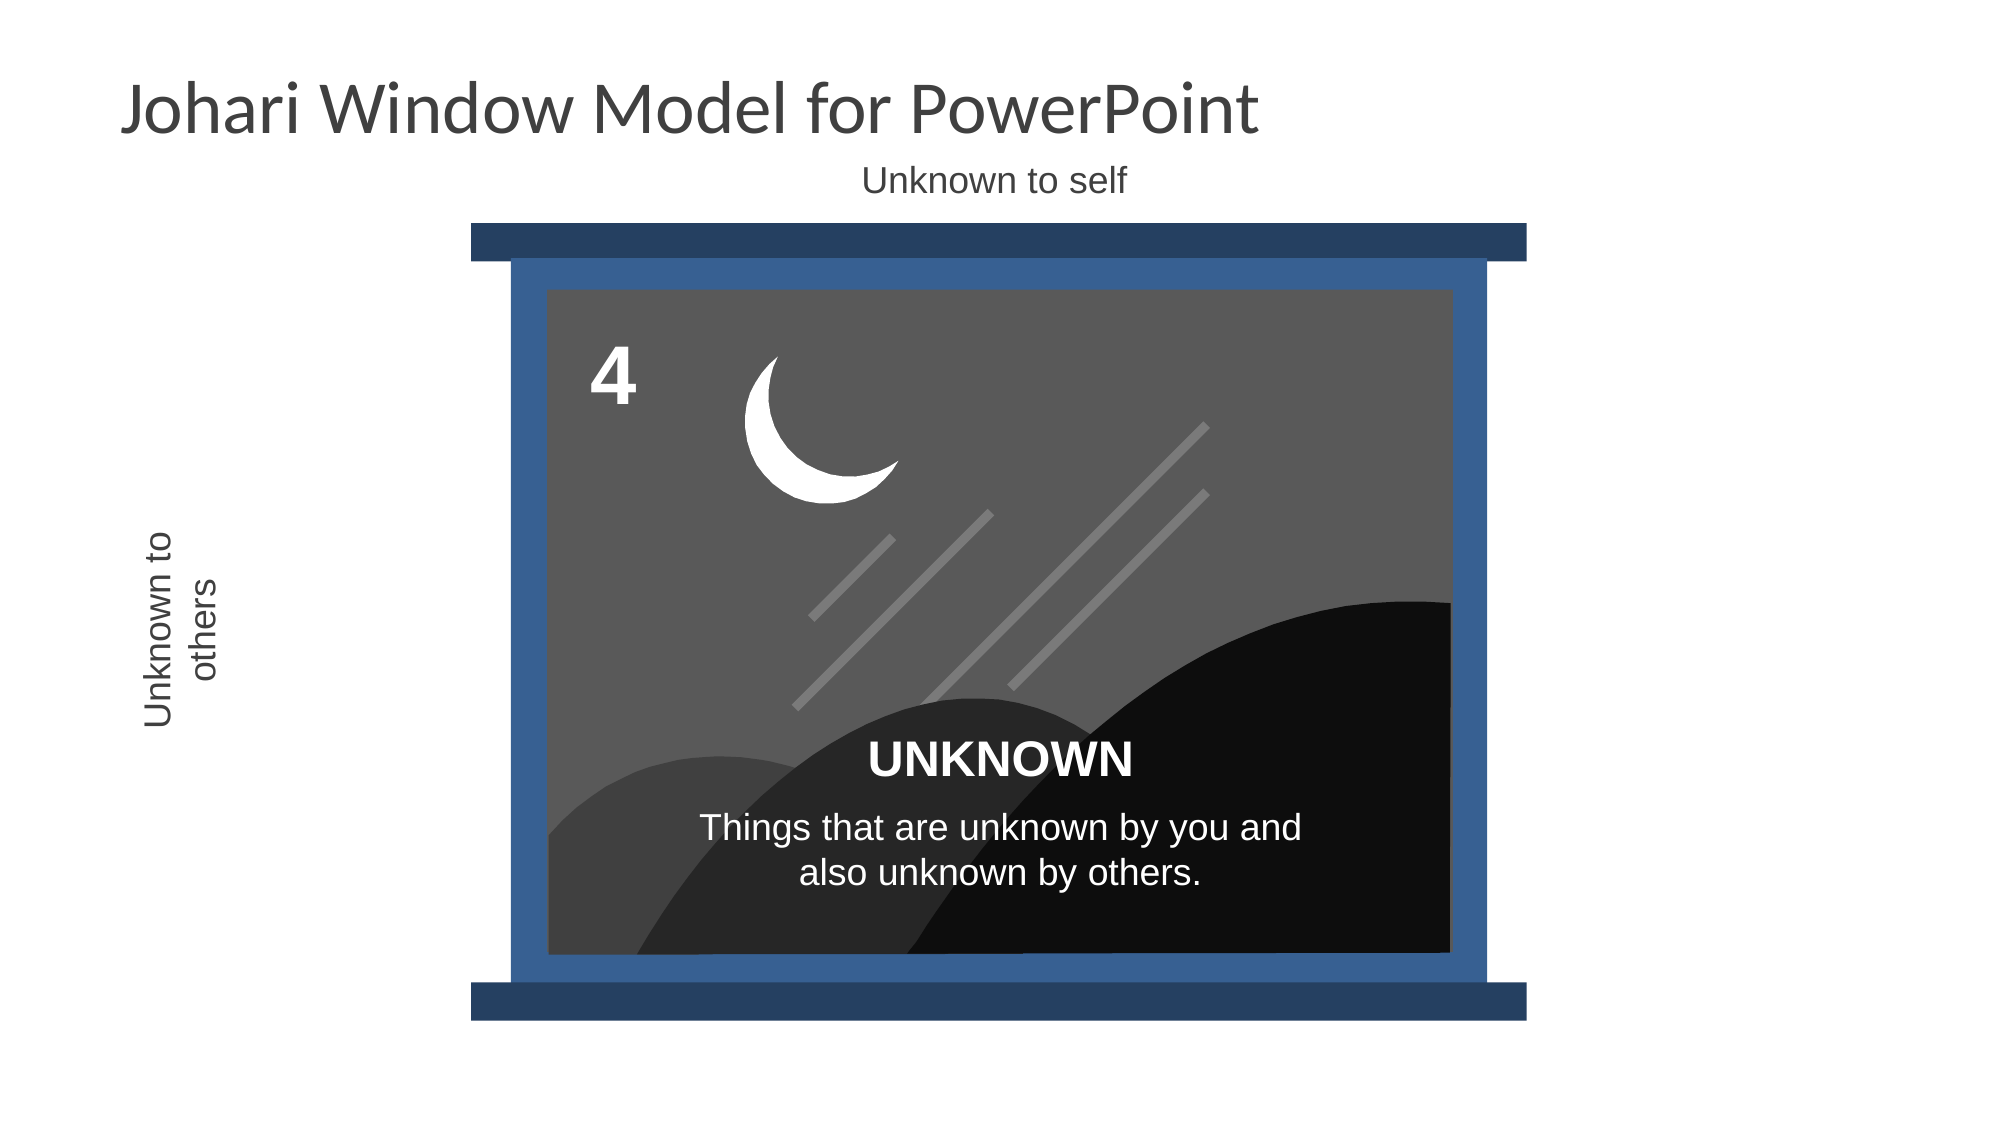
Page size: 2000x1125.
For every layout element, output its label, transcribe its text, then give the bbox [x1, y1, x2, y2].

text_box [794, 424, 1207, 599]
text_box [469, 980, 1529, 1023]
text_box Unknown to self [846, 148, 1153, 209]
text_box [548, 601, 1451, 955]
text_box [545, 287, 1455, 602]
text_box [745, 356, 789, 495]
text_box [469, 221, 1529, 263]
text_box Unknown to others [125, 489, 231, 773]
text_box 4 [575, 313, 652, 429]
text_box [509, 256, 1489, 980]
title Johari Window Model for PowerPoint [99, 45, 1900, 162]
